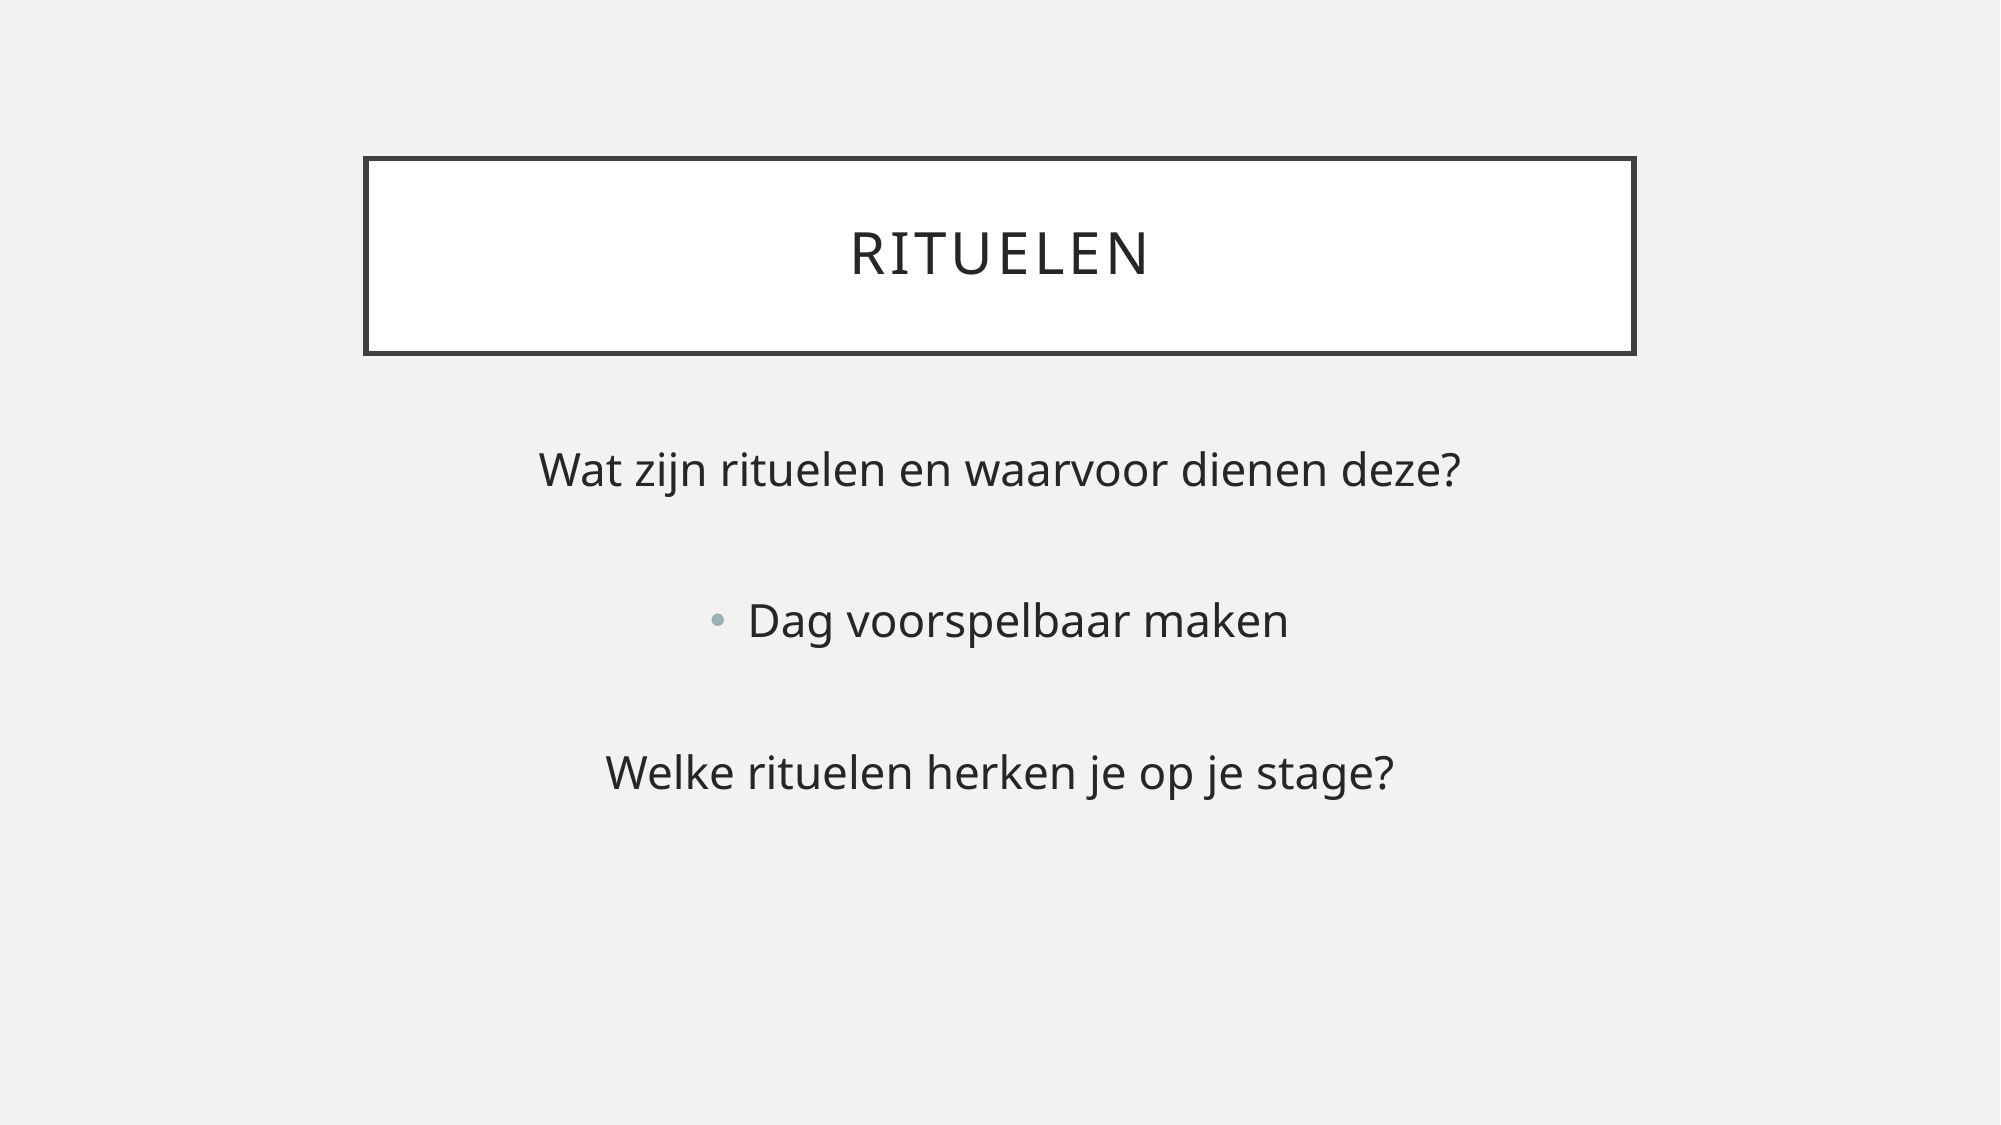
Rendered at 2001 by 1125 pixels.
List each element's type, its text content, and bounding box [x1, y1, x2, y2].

title rituelen [363, 156, 1637, 356]
list Wat zijn rituelen en waarvoor dienen deze? Dag voorspelbaar maken Welke rituelen herken je op je stage? [366, 432, 1634, 942]
